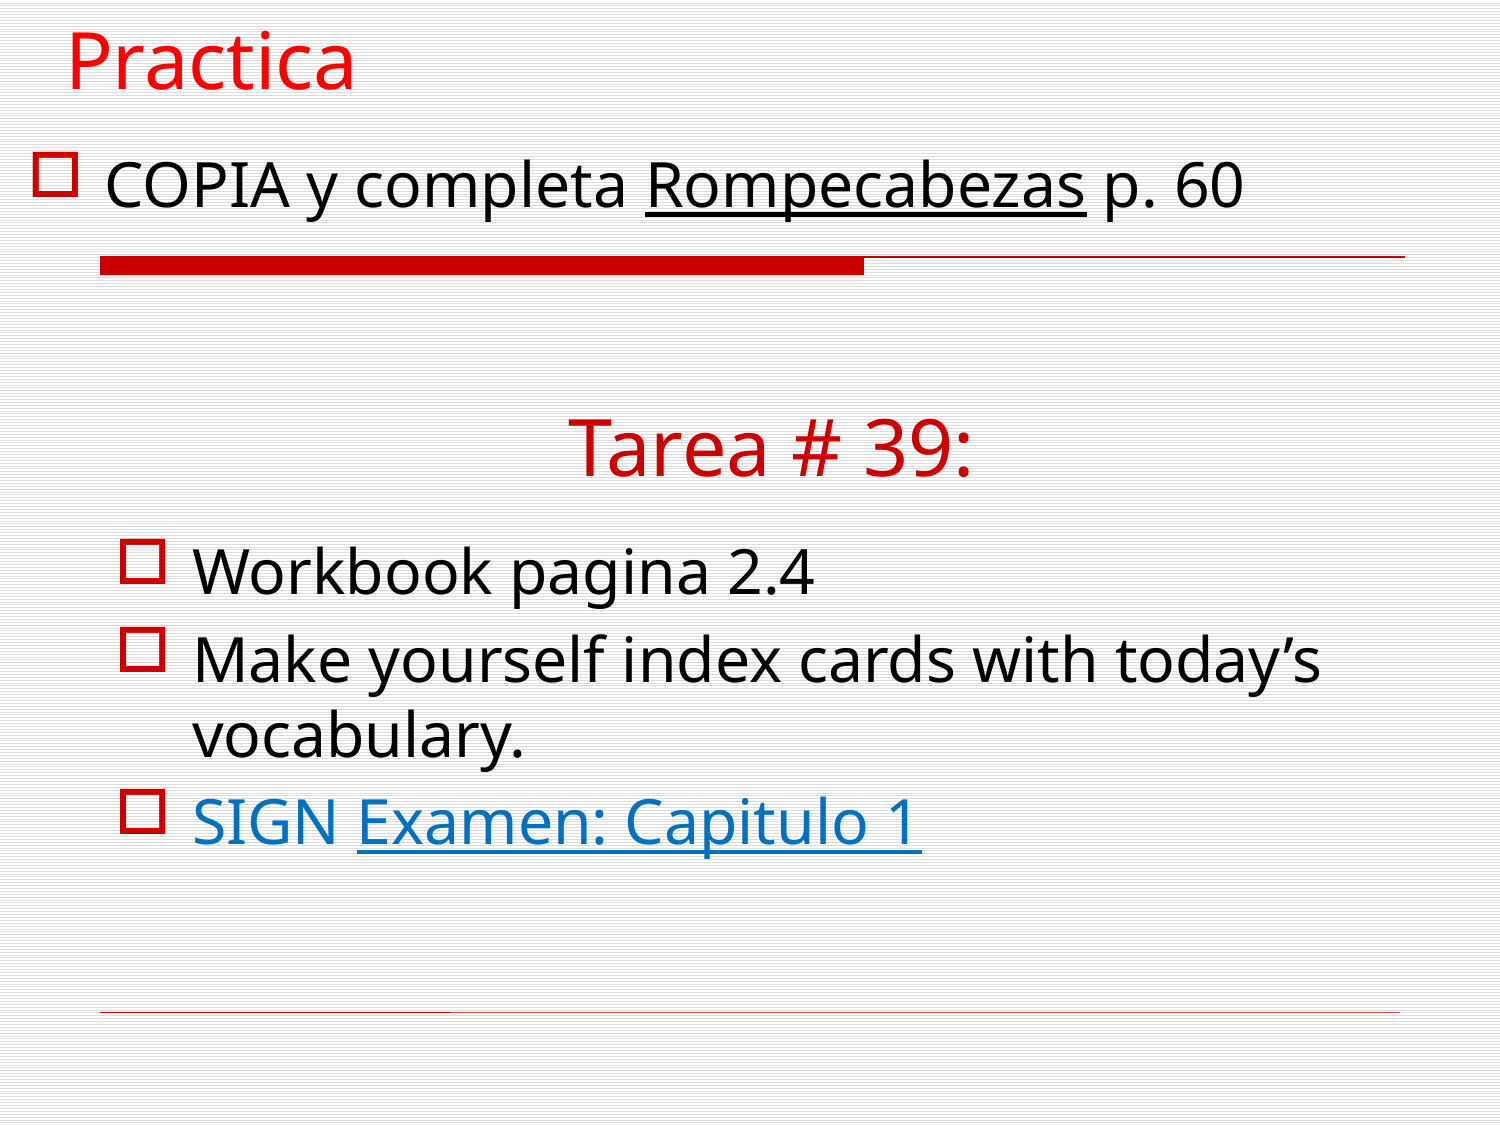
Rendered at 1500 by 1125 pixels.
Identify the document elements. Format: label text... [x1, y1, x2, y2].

title Practica [50, 0, 1363, 113]
text_box COPIA y completa Rompecabezas p. 60 [12, 137, 1500, 413]
text_box Tarea # 39: [115, 413, 1429, 500]
list Workbook pagina 2.4 Make yourself index cards with today’s vocabulary. SIGN Examen: Capitulo 1 [99, 525, 1413, 1088]
